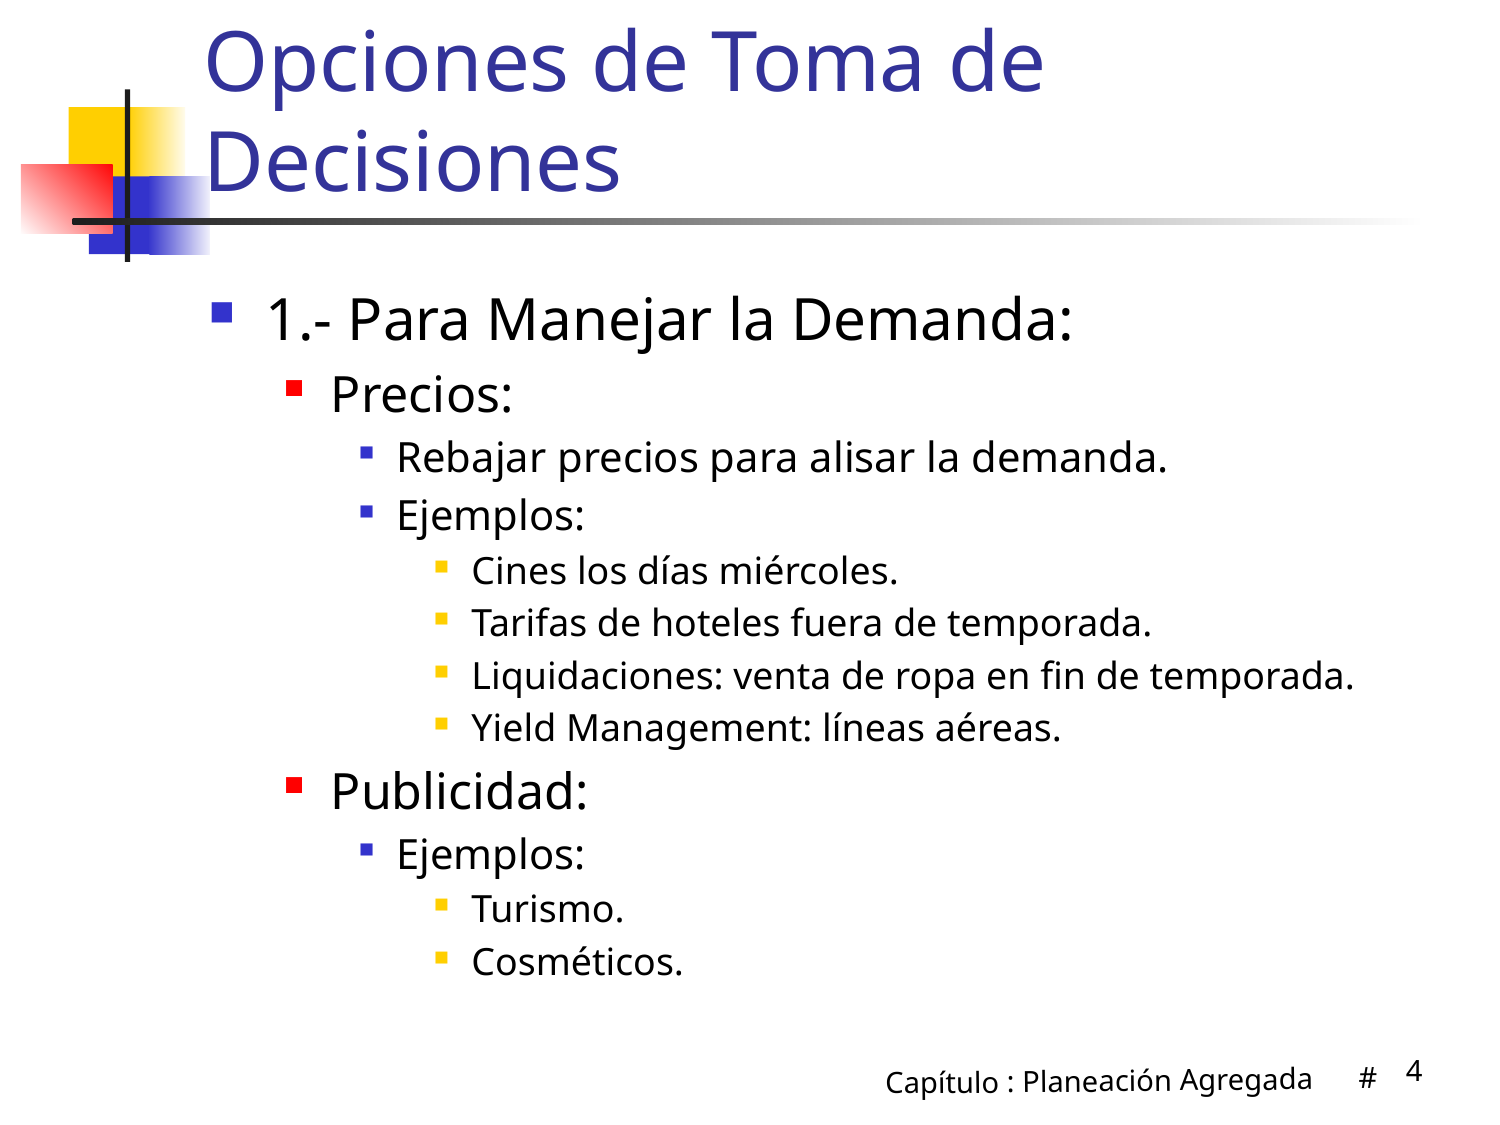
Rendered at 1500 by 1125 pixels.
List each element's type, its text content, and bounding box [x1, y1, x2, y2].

footer Capítulo : Planeación Agregada # [836, 1028, 1427, 1109]
list 1.- Para Manejar la Demanda: Precios: Rebajar precios para alisar la demanda. Ejemplos: Cines los días miércoles. Tarifas de hoteles fuera de temporada. Liquidaciones: venta de ropa en fin de temporada. Yield Management: líneas aéreas. Publicidad: Ejemplos: Turismo. Cosméticos. [193, 274, 1470, 1007]
title Opciones de Toma de Decisiones [188, 27, 1468, 216]
slide_number 4 [1124, 1024, 1438, 1101]
